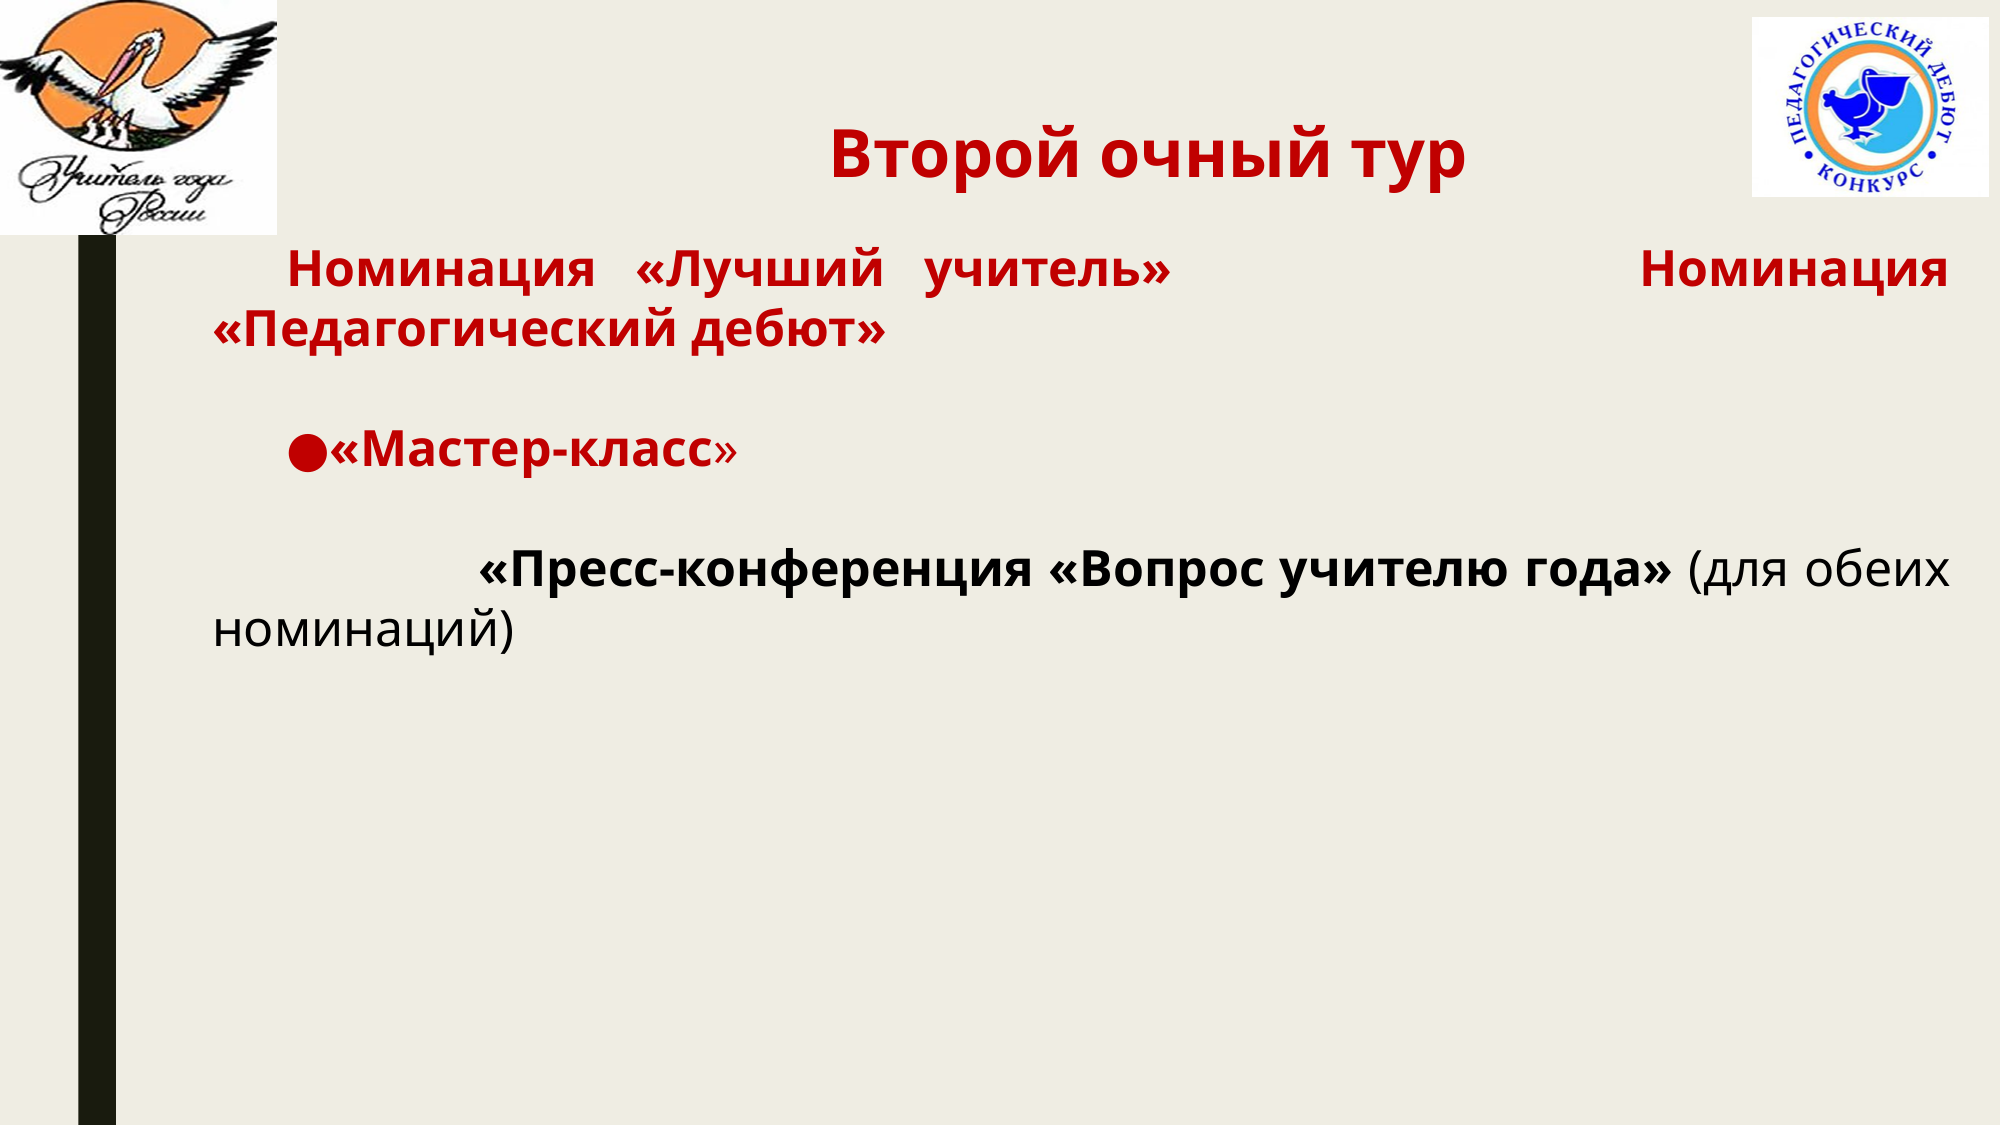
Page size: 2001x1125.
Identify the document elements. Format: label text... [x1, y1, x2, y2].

text_box Второй очный тур Номинация «Лучший учитель» Номинация «Педагогический дебют» ●«Мастер-класс» «Пресс-конференция «Вопрос учителю года» (для обеих номинаций) [197, 103, 1967, 664]
picture [1752, 16, 1989, 197]
picture [0, 0, 277, 235]
